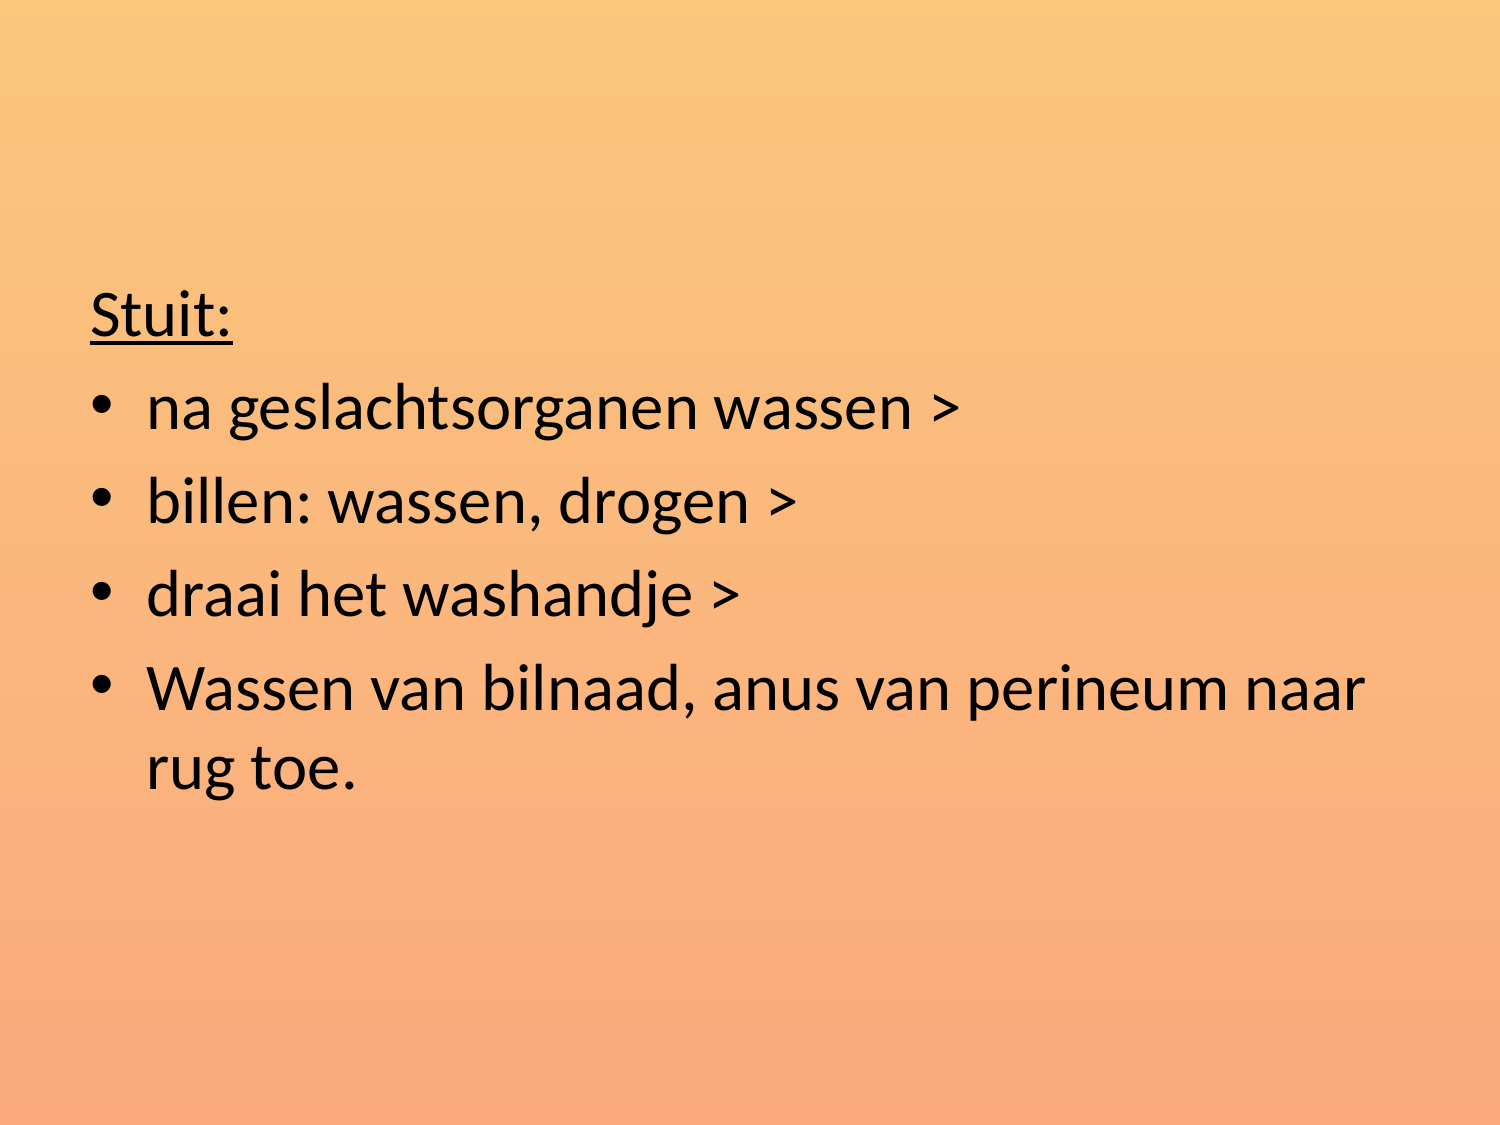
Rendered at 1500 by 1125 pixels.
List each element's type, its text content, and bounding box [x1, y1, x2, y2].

list Stuit: na geslachtsorganen wassen > billen: wassen, drogen > draai het washandje > Wassen van bilnaad, anus van perineum naar rug toe. [75, 262, 1425, 1005]
